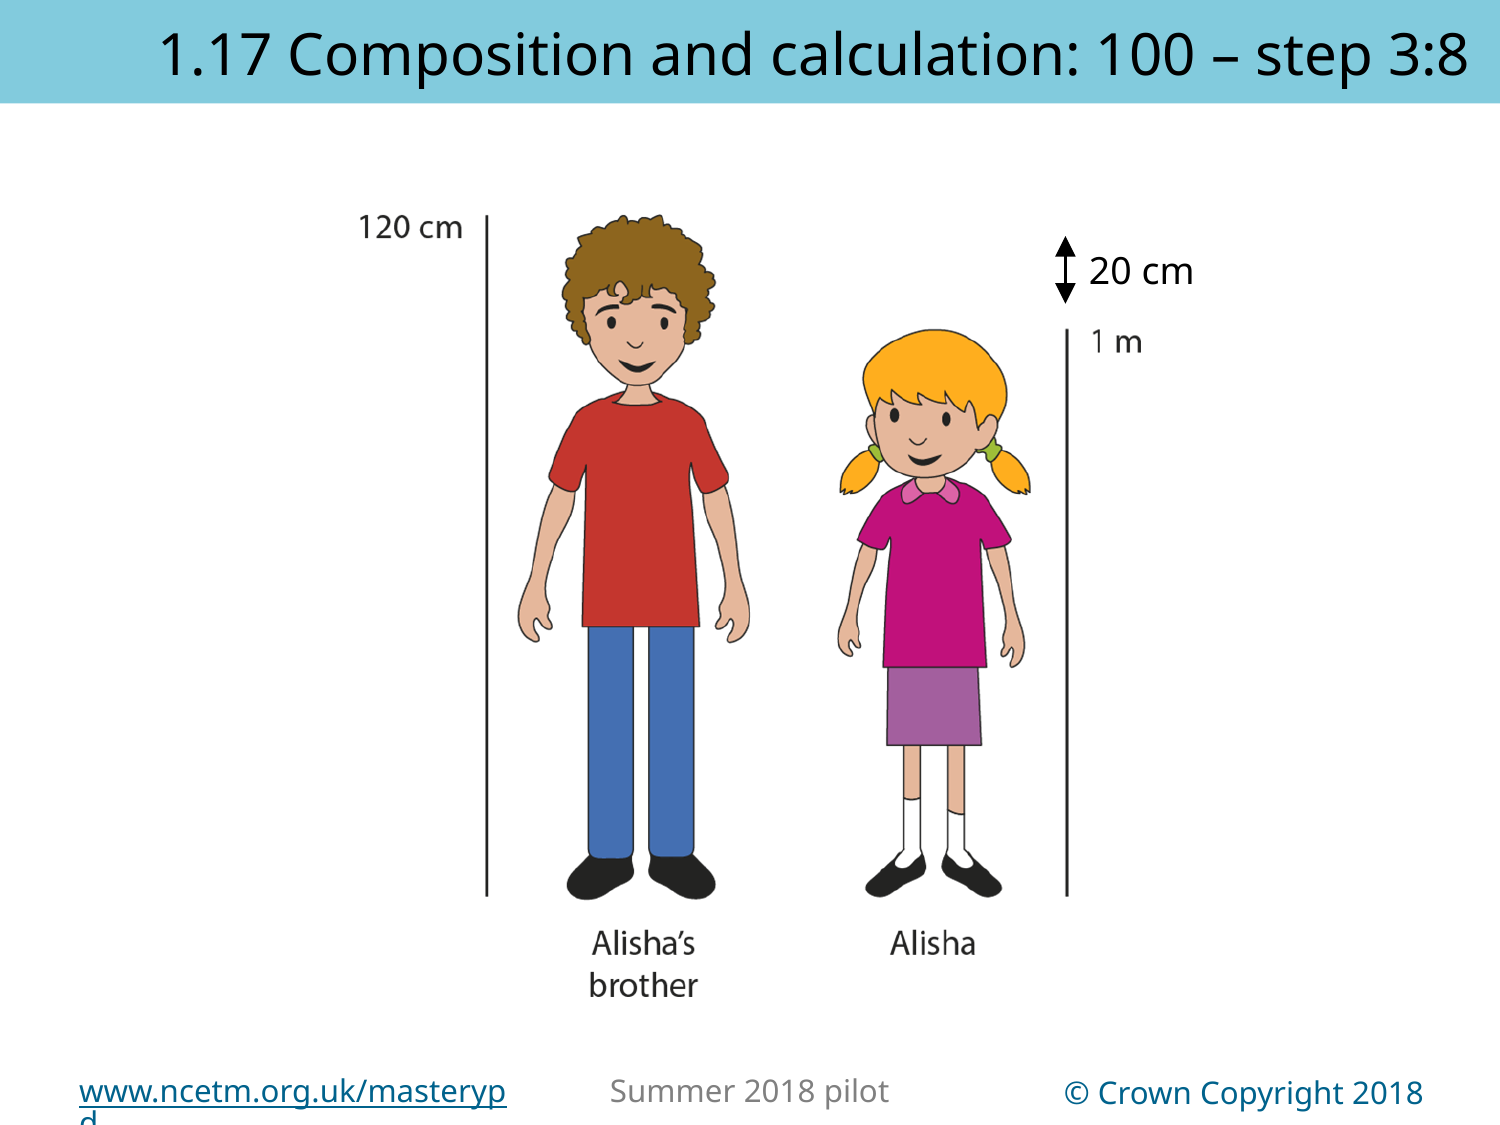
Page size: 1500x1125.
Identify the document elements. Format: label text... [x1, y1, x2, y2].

list 1.17 Composition and calculation: 100 – step 3:8 [0, 0, 1500, 104]
text_box 20 cm [1147, 239, 1209, 300]
picture [358, 208, 1142, 1001]
